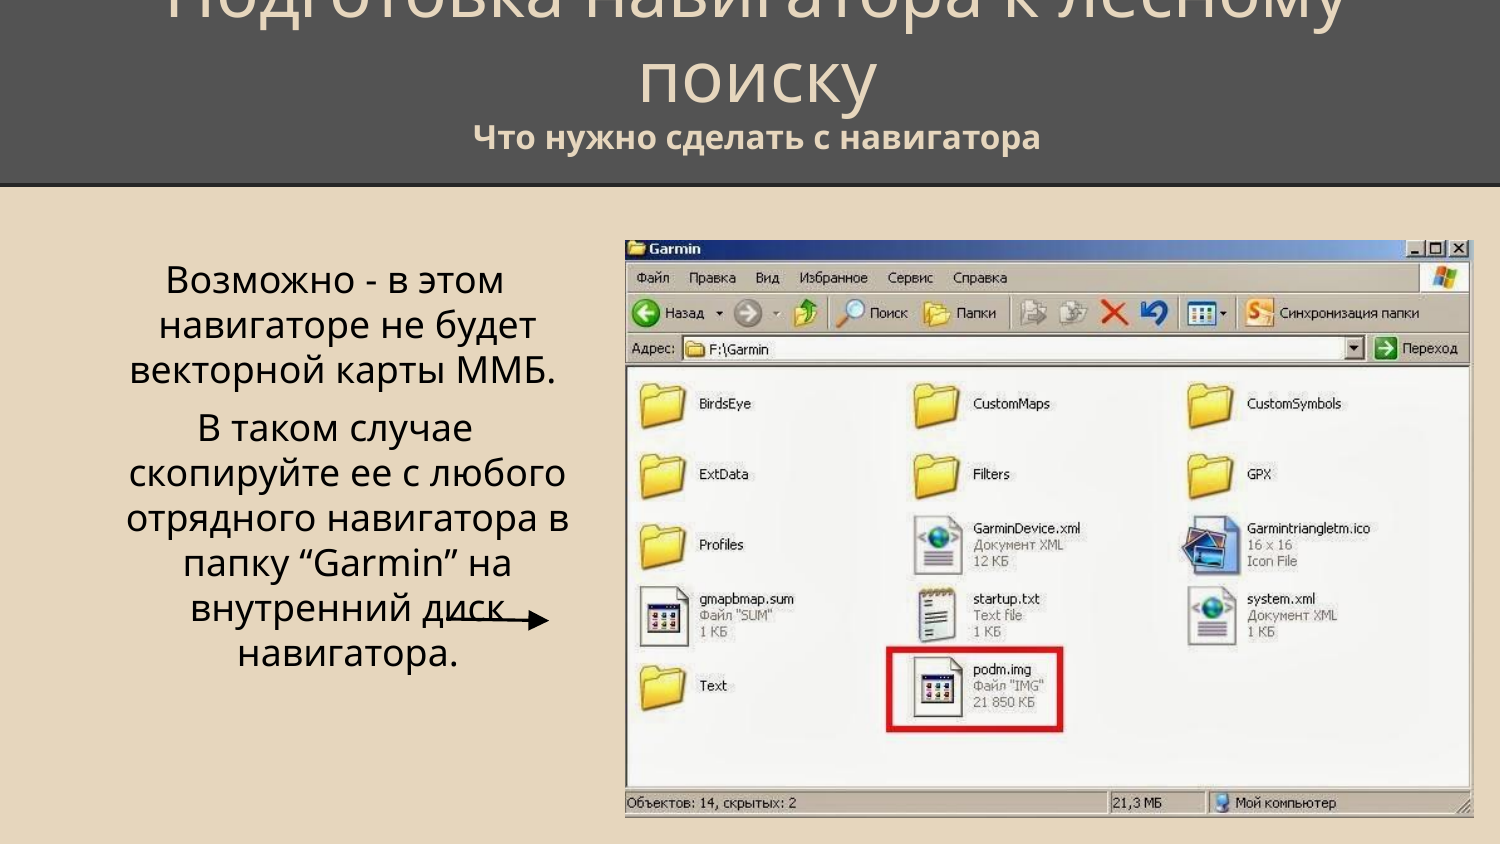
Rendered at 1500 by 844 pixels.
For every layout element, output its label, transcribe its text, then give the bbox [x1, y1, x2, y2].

table_cell [536, 622, 550, 628]
picture [624, 240, 1474, 818]
table_cell [445, 621, 528, 628]
title Подготовка навигатора к лесному поиску Что нужно сделать с навигатора [24, 10, 1492, 172]
list Возможно - в этом навигаторе не будет векторной карты ММБ. В таком случае скопируйте ее с любого отрядного навигатора в папку “Garmin” на внутренний диск навигатора. [42, 241, 597, 657]
